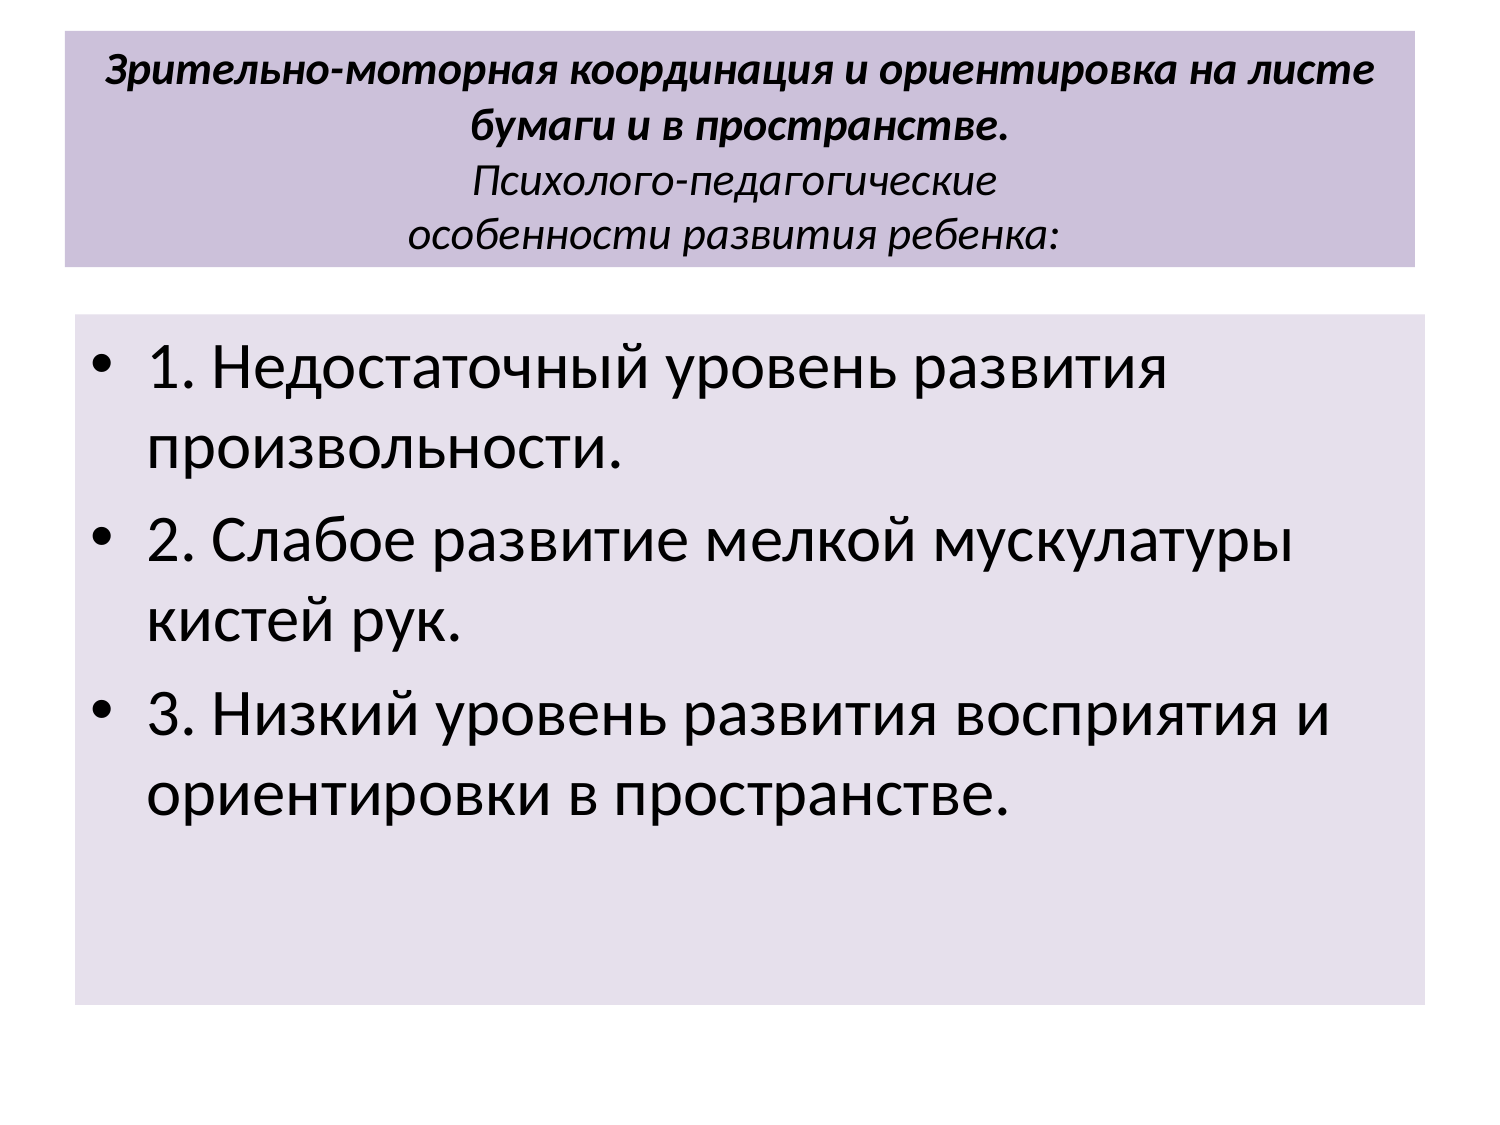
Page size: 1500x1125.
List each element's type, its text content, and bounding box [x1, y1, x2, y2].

title Зрительно-моторная координация и ориентировка на листе бумаги и в пространстве. Психолого-педагогические особенности развития ребенка: [64, 30, 1415, 268]
list 1. Недостаточный уровень развития произвольности. 2. Слабое развитие мелкой мускулатуры кистей рук. 3. Низкий уровень развития восприятия и ориентировки в пространстве. [75, 314, 1425, 1005]
